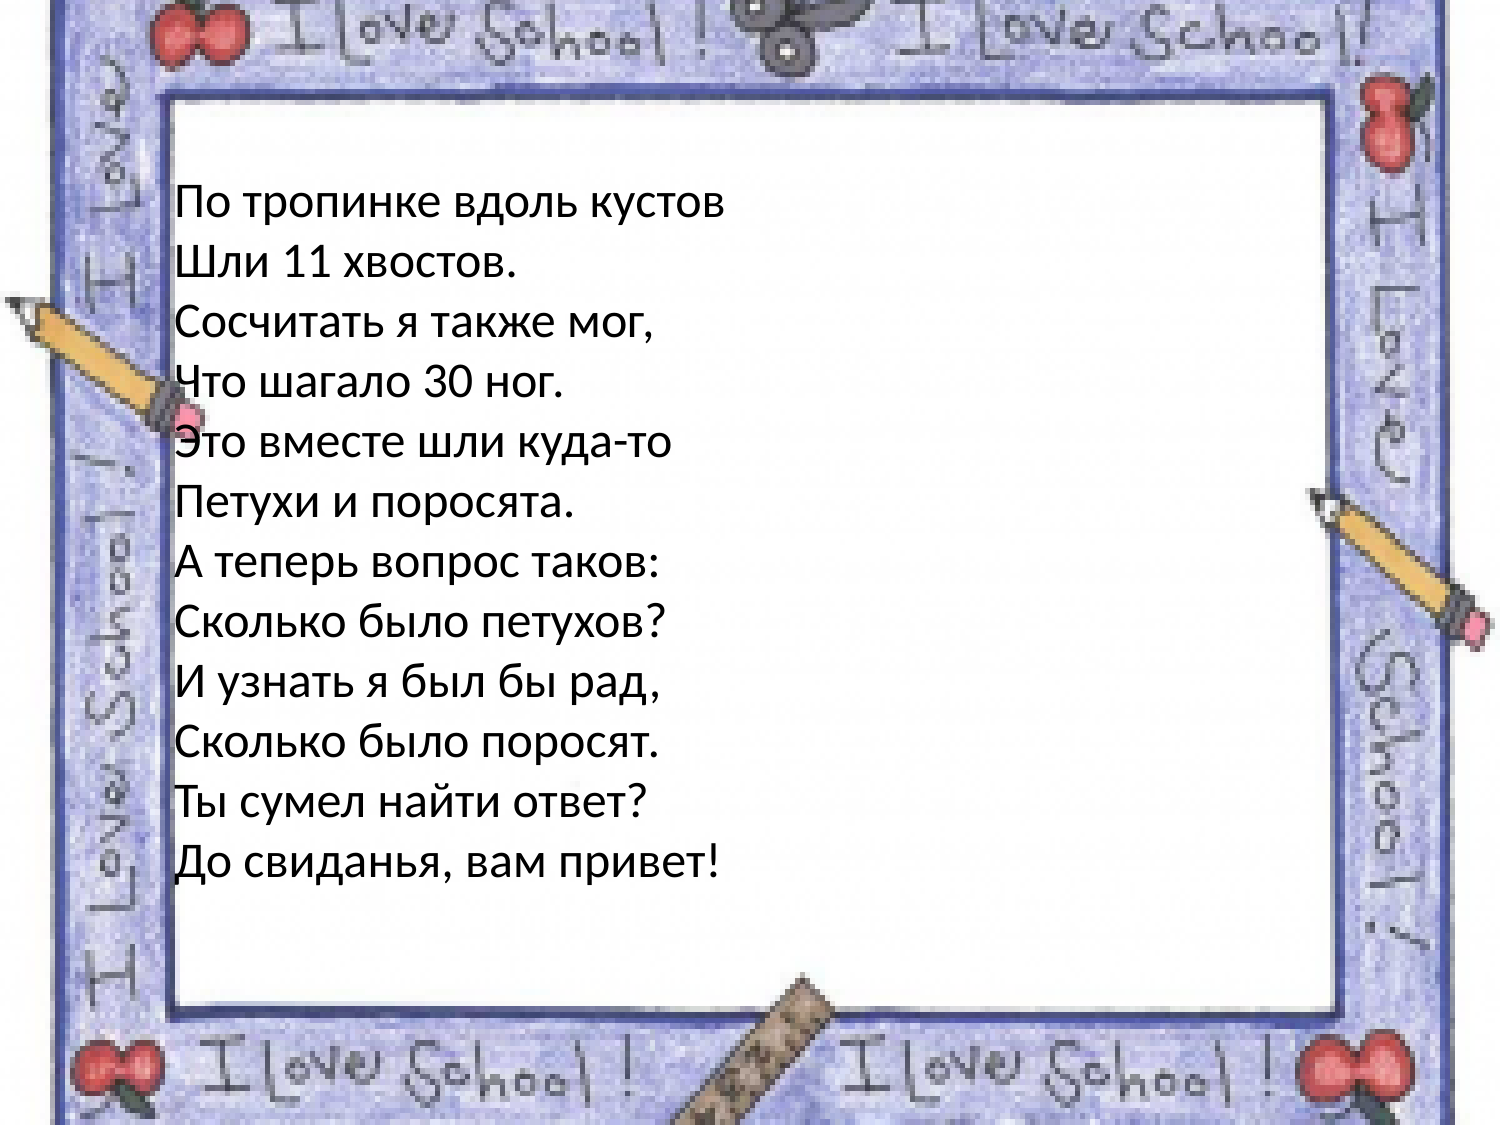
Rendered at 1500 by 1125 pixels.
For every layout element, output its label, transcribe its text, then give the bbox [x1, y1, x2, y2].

text_box По тропинке вдоль кустов Шли 11 хвостов. Сосчитать я также мог, Что шагало 30 ног. Это вместе шли куда-то Петухи и поросята. А теперь вопрос таков: Сколько было петухов? И узнать я был бы рад, Сколько было поросят. Ты сумел найти ответ? До свиданья, вам привет! [159, 160, 910, 895]
picture [0, 0, 1500, 1125]
